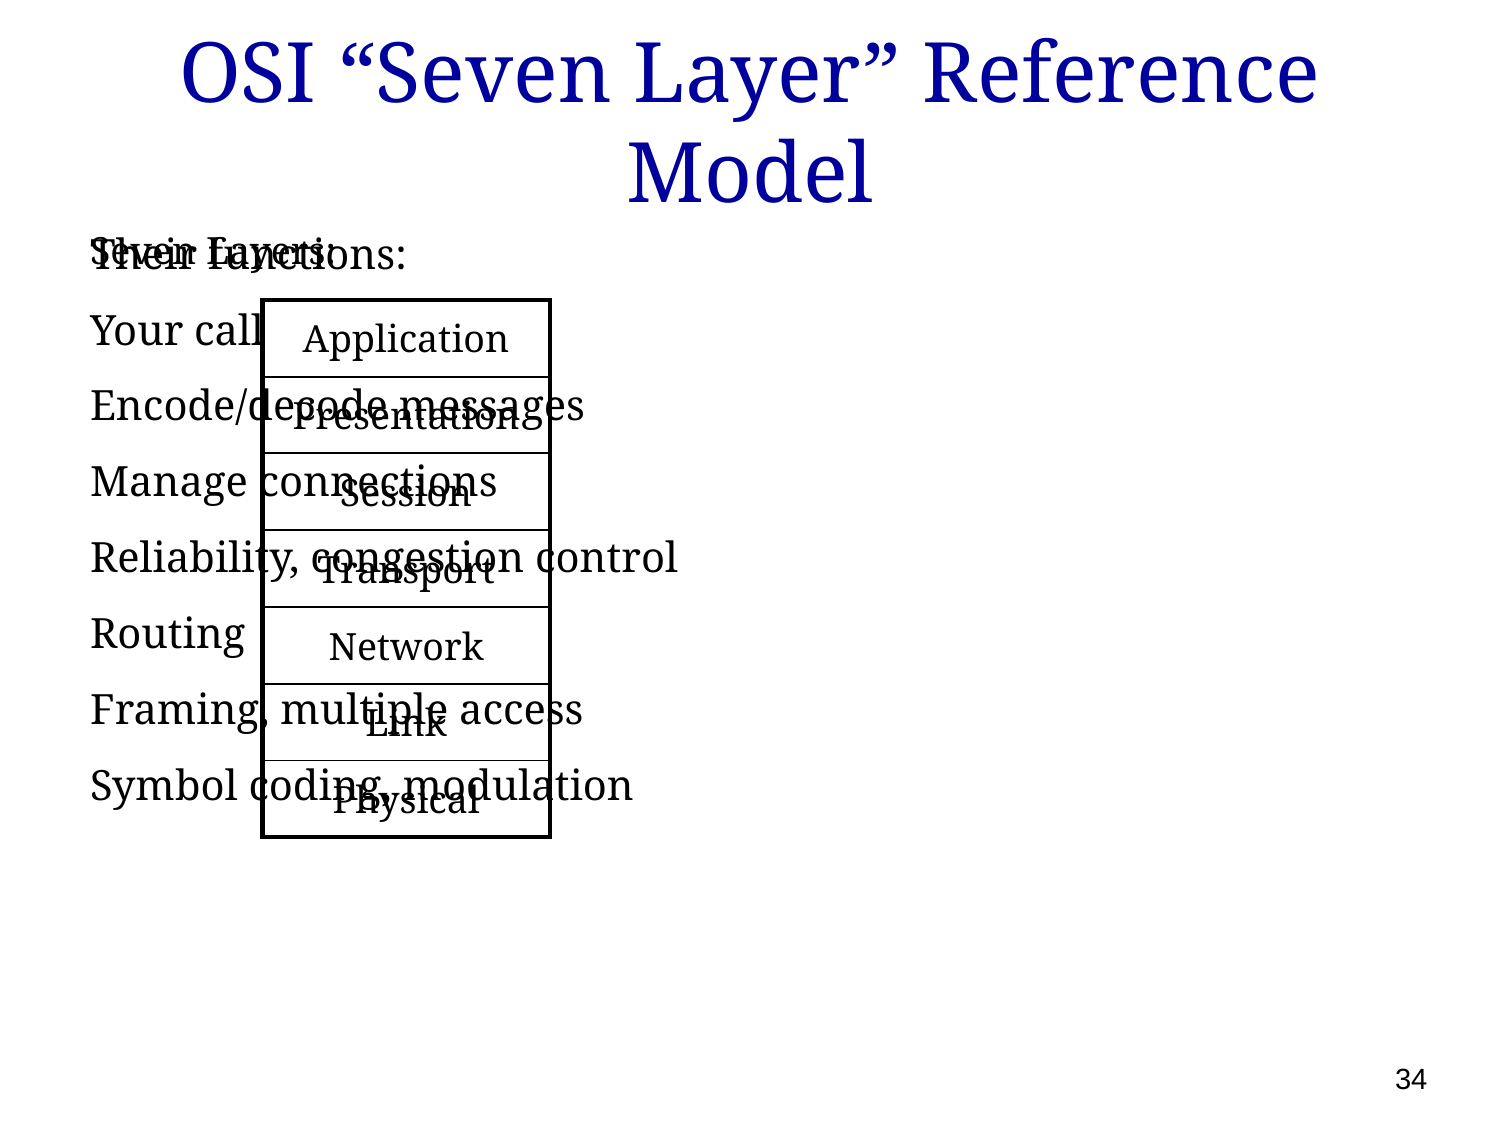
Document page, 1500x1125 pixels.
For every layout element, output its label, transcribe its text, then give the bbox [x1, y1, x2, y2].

list Their functions: Your call Encode/decode messages Manage connections Reliability, congestion control Routing Framing, multiple access Symbol coding, modulation [74, 219, 1426, 963]
table_cell Presentation [265, 378, 548, 452]
table_cell Transport [265, 531, 548, 606]
title OSI “Seven Layer” Reference Model [74, 47, 1426, 191]
table_cell Network [265, 608, 548, 683]
table_cell Physical [265, 761, 548, 835]
table_header Application [265, 302, 548, 376]
table_cell Session [265, 454, 548, 529]
table_cell Link [265, 685, 548, 760]
slide_number 34 [1092, 1024, 1443, 1103]
